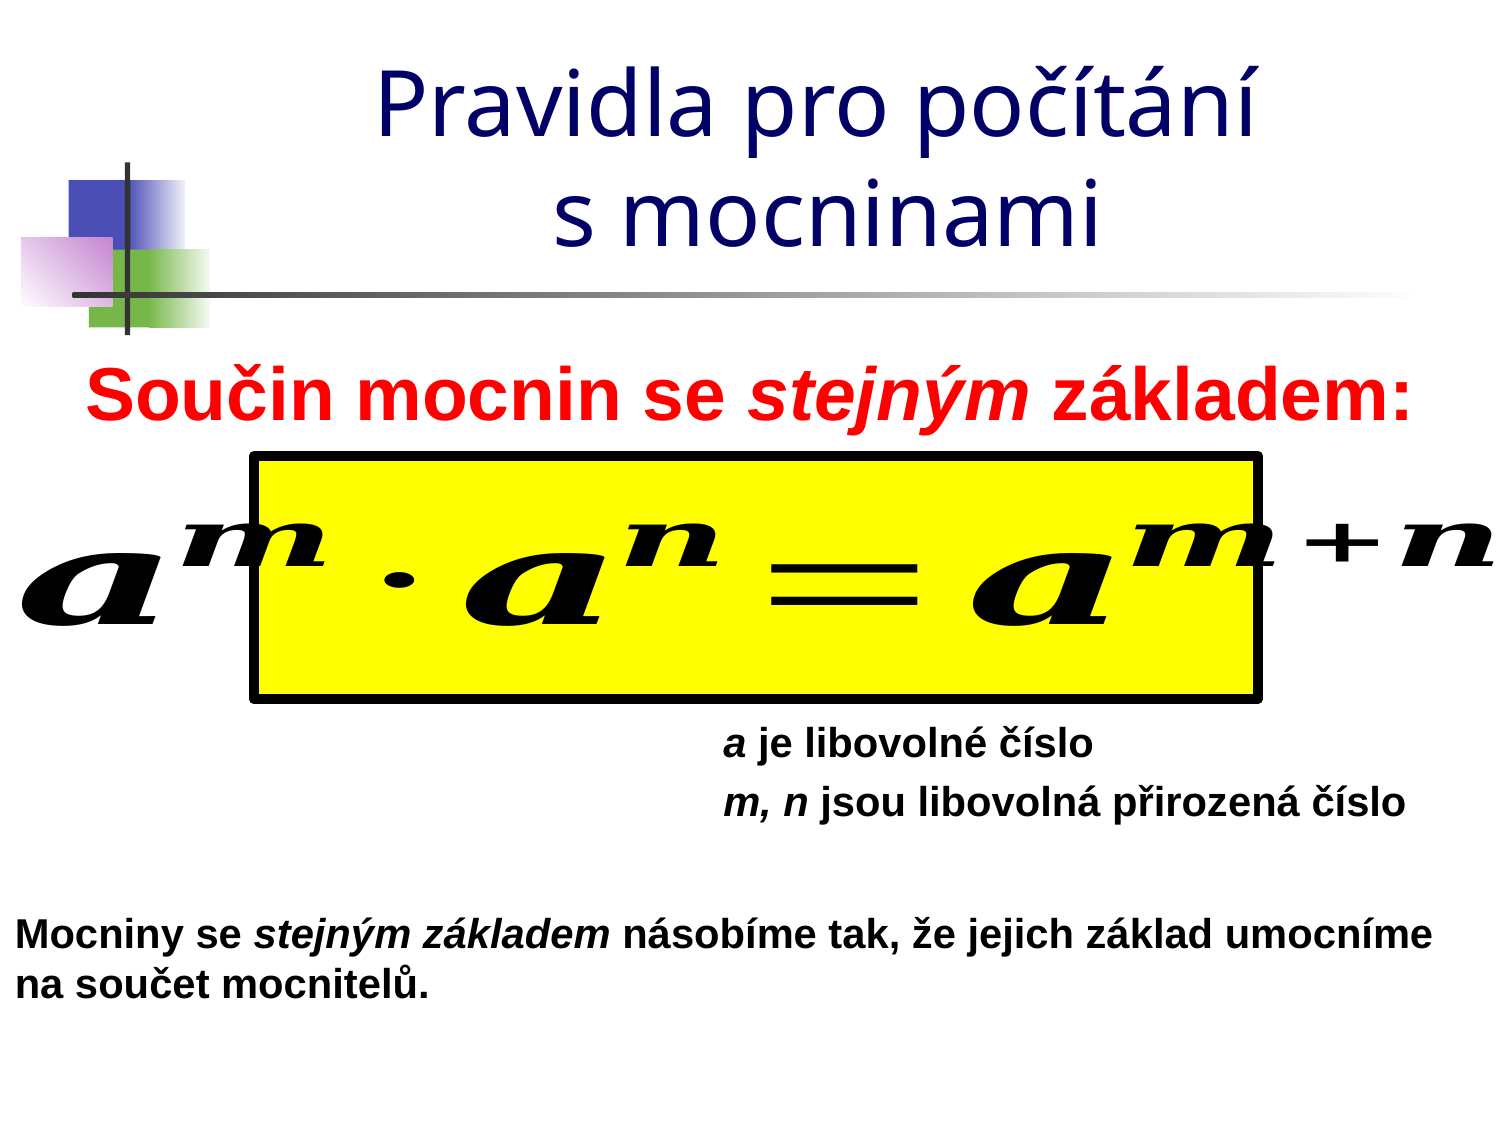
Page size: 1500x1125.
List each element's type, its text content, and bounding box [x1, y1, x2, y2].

text_box m, n jsou libovolná přirozená číslo [708, 767, 1500, 833]
text_box Mocniny se stejným základem násobíme tak, že jejich základ umocníme na součet mocnitelů. [0, 899, 1500, 1015]
text_box [253, 456, 1258, 700]
text_box a je libovolné číslo [708, 708, 1134, 767]
title Pravidla pro počítání s mocninami [188, 34, 1468, 276]
text_box Součin mocnin se stejným základem: [0, 338, 1500, 443]
